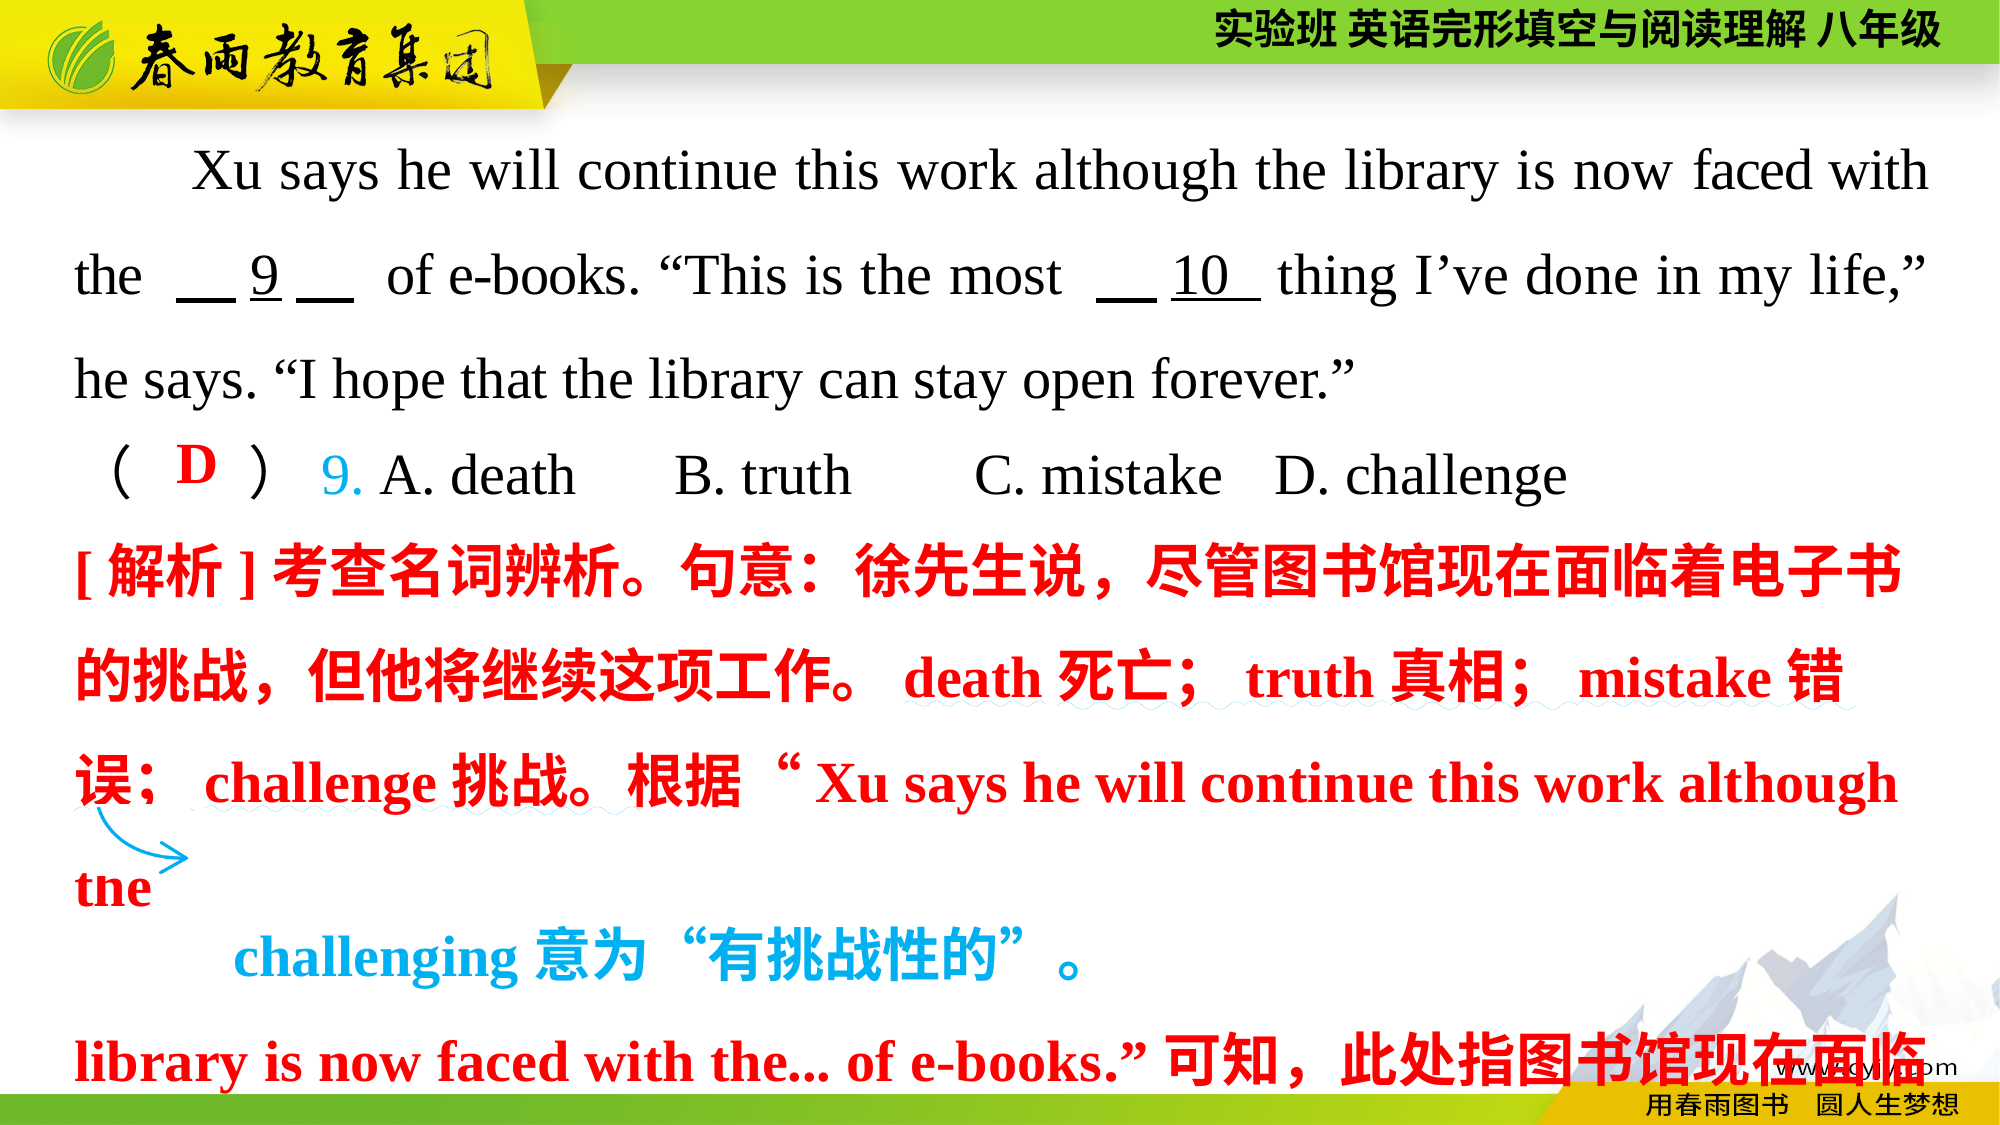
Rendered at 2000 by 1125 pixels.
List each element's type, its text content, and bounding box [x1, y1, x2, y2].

picture [0, 0, 2000, 1125]
list Xu says he will continue this work although the library is now faced with the 9 of e-books. “This is the most 10 , thing I’ve done in my life,” he says. “I hope that the library can stay open forever.” [59, 88, 1944, 393]
picture [89, 803, 191, 876]
text_box D [161, 417, 234, 491]
text_box [解析]考查名词辨析。句意：徐先生说，尽管图书馆现在面临着电子书的挑战，但他将继续这项工作。death死亡；truth真相；mistake错误；challenge挑战。根据“Xu says he will continue this work although the challenging意为“有挑战性的”。 library is now faced with the... of e-books.”可知，此处指图书馆现在面临着电子书的挑战。故选D。 [59, 491, 1944, 1125]
text_box （ ）9. A. death B. truth C. mistake D. challenge [59, 393, 1944, 491]
